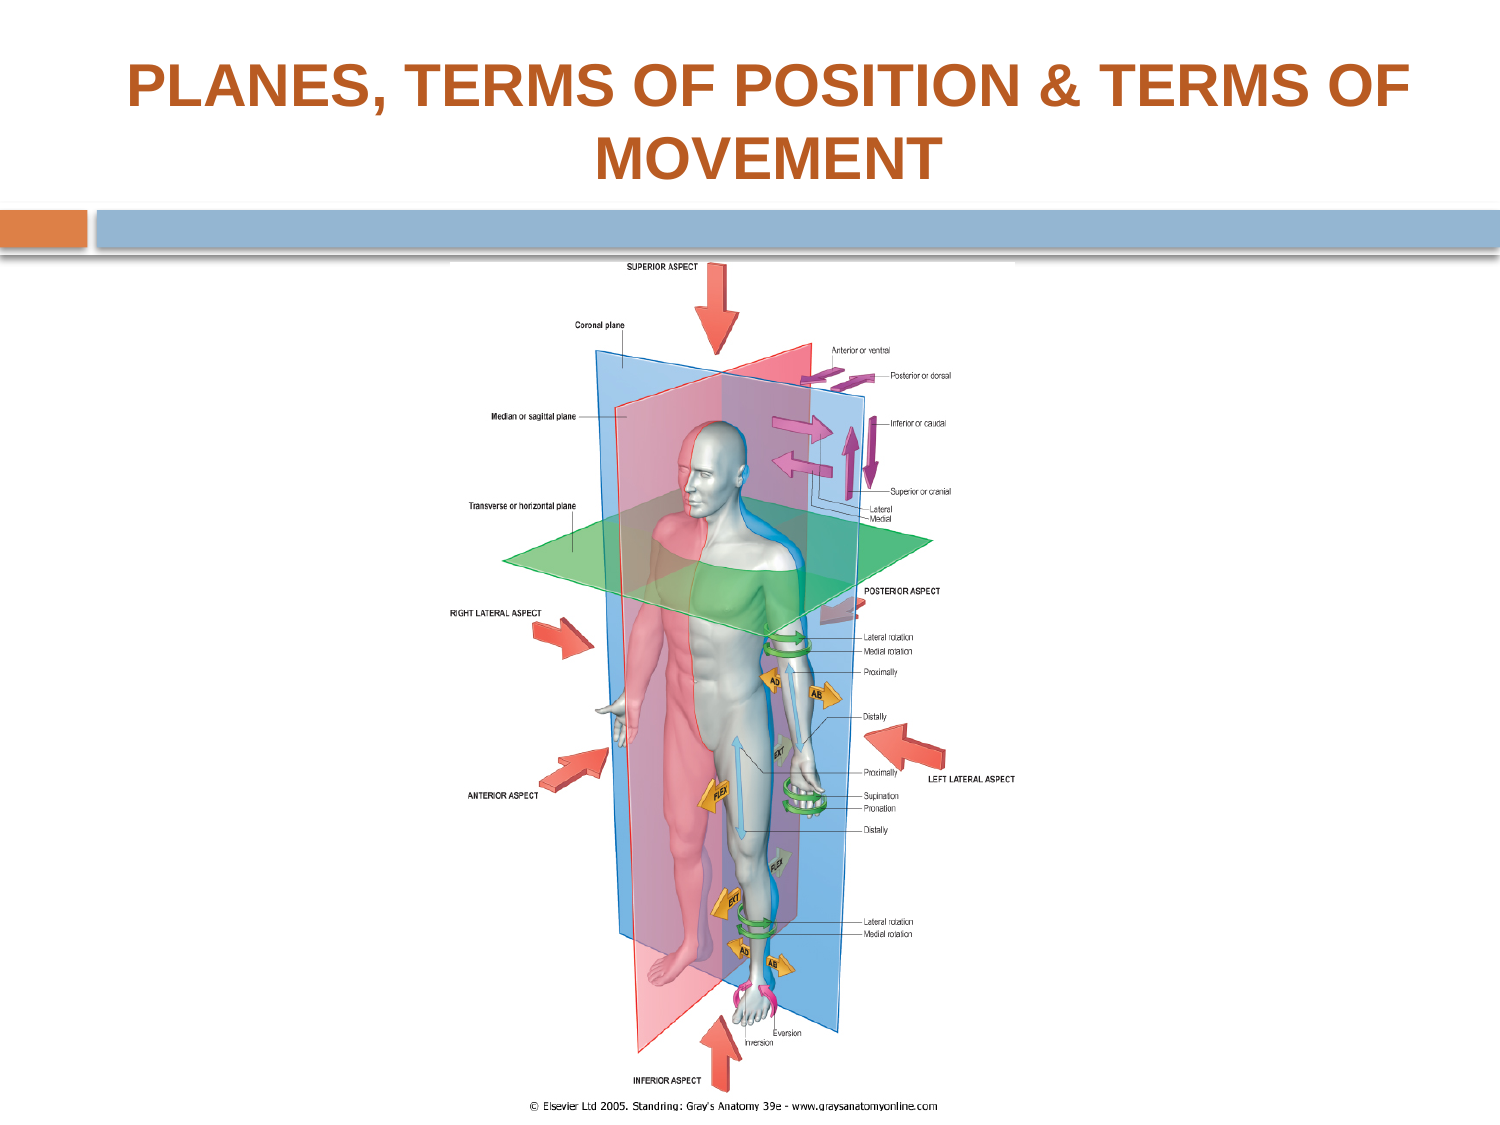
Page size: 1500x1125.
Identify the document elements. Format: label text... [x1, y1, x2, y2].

title PLANES, TERMS OF POSITION & TERMS OF MOVEMENT [100, 37, 1438, 200]
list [449, 262, 1016, 1111]
